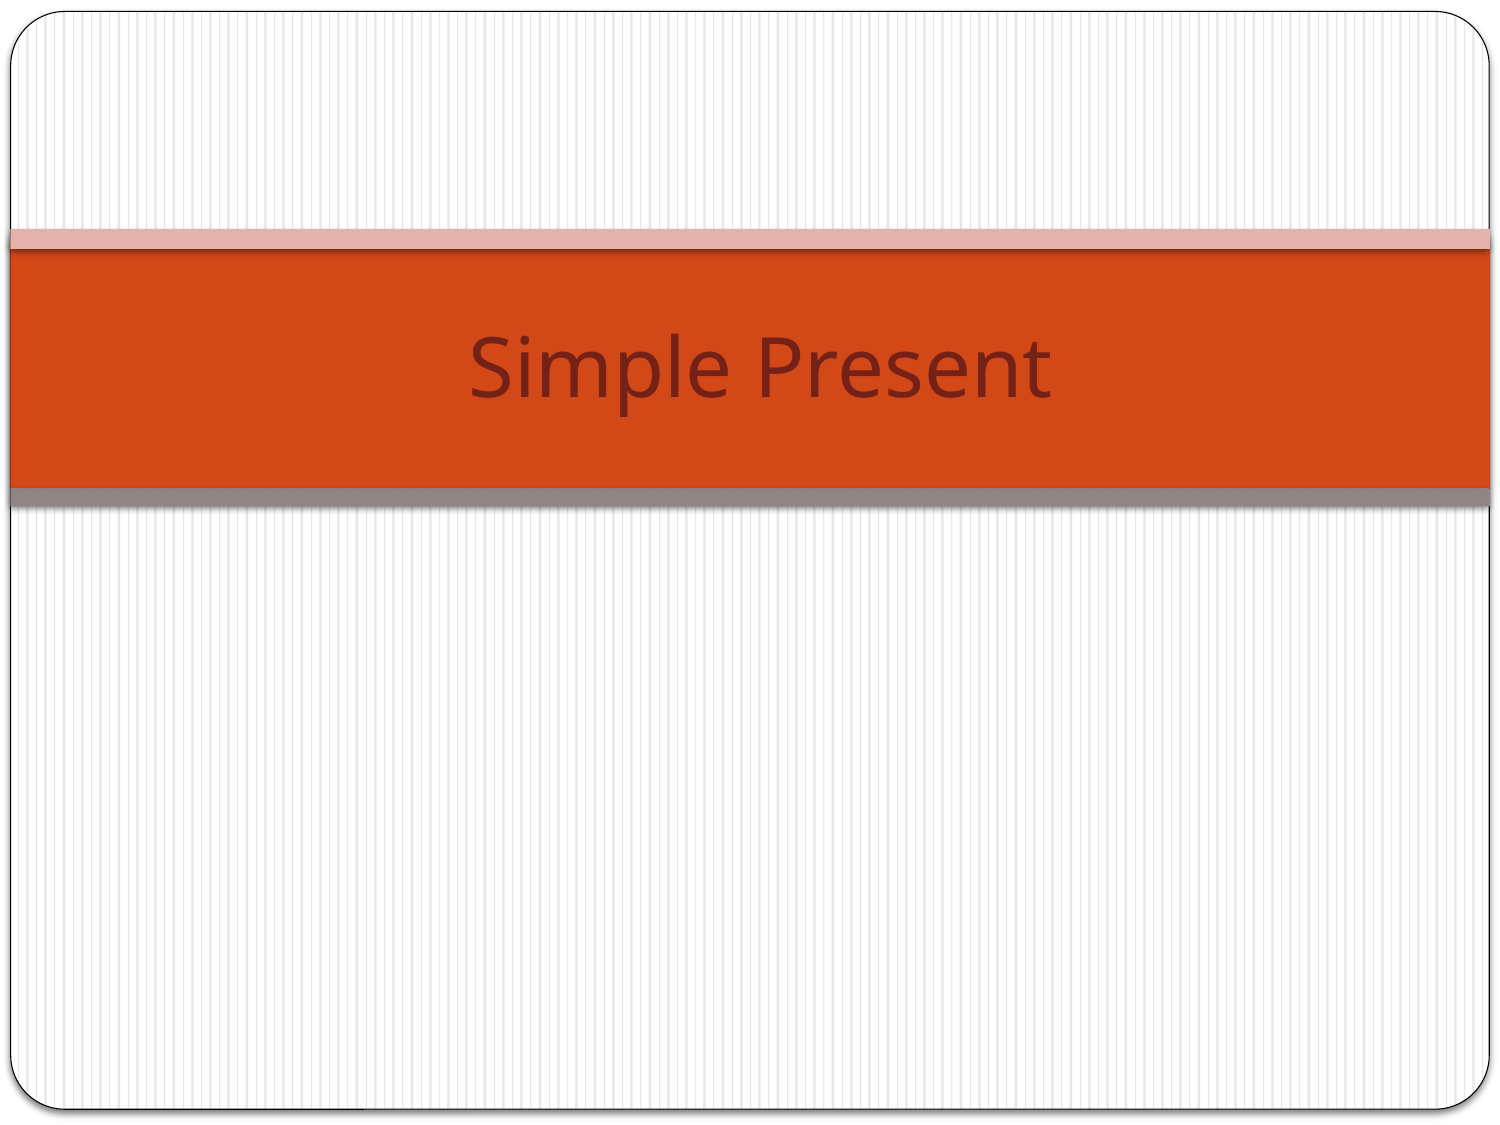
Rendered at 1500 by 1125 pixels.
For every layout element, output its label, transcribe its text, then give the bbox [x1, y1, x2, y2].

title Simple Present [75, 247, 1425, 489]
